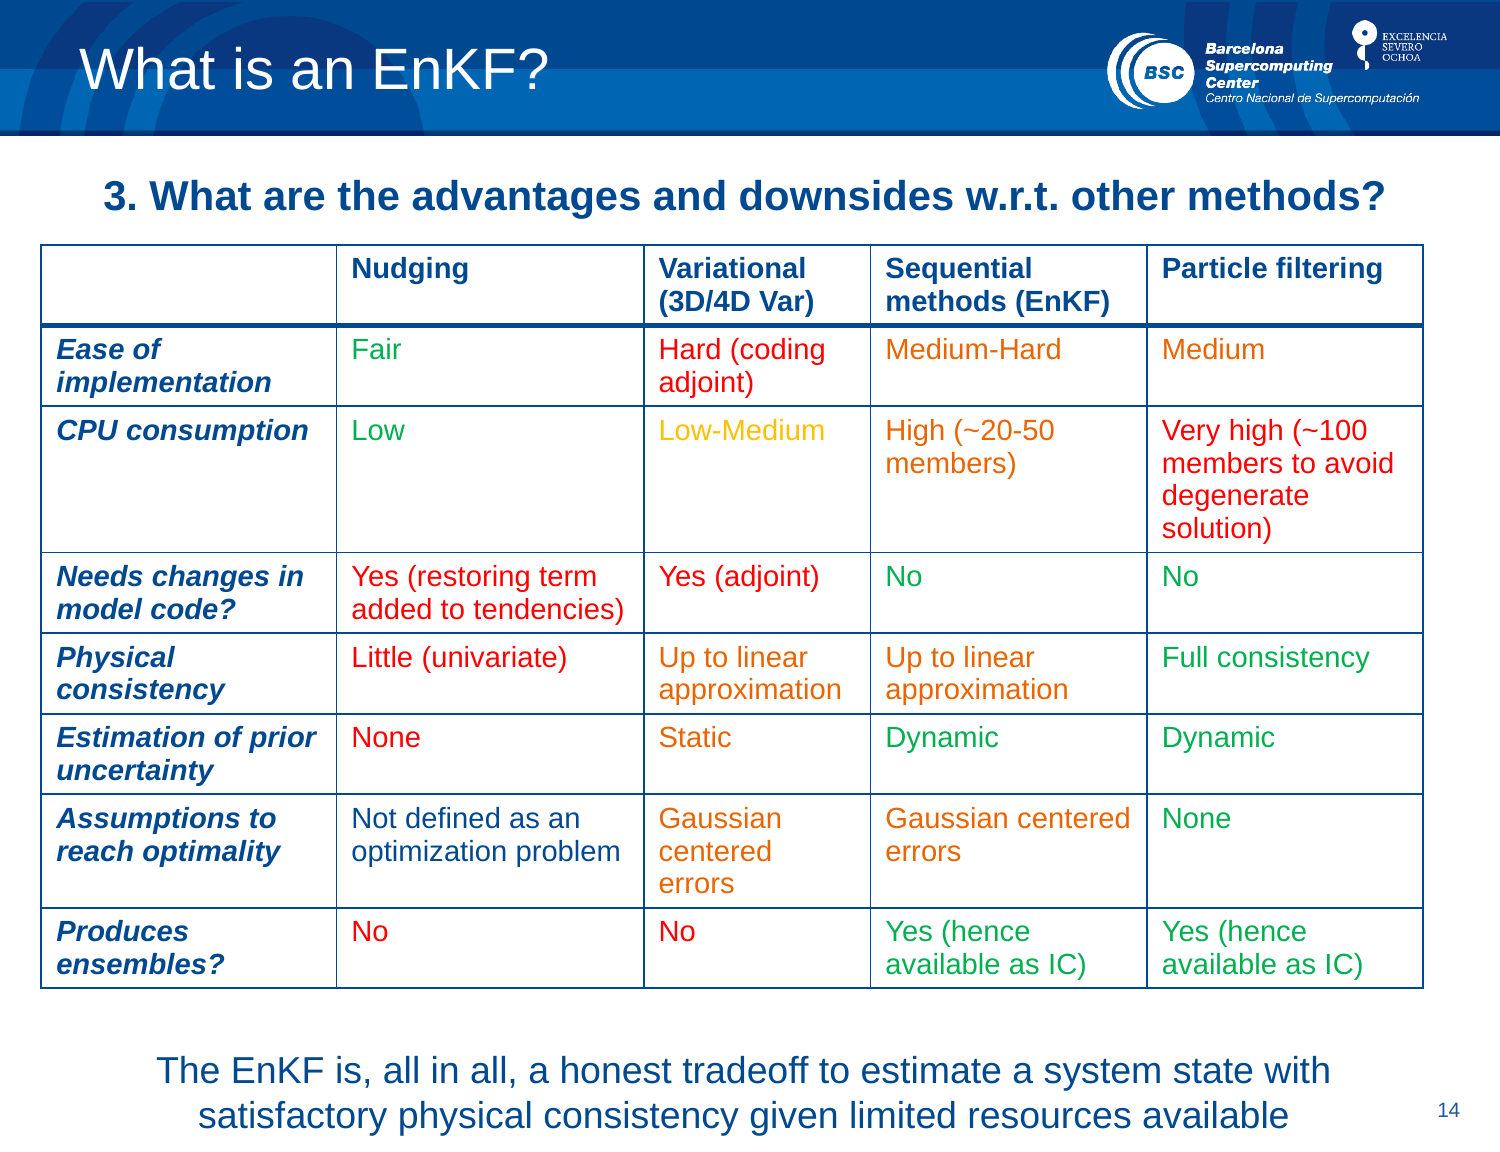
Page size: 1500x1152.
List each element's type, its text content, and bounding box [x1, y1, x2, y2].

table_cell Up to linear approximation [871, 634, 1146, 713]
table_cell Full consistency [1148, 634, 1422, 713]
list 3. What are the advantages and downsides w.r.t. other methods? [88, 161, 1500, 1068]
table_cell Low-Medium [645, 407, 870, 552]
table_cell Low [337, 407, 643, 552]
table_cell Ease of implementation [42, 328, 336, 405]
title What is an EnKF? [65, 23, 1081, 138]
table_cell No [645, 909, 870, 987]
table_cell Not defined as an optimization problem [337, 795, 643, 907]
table_cell Medium [1148, 328, 1422, 405]
table_cell Little (univariate) [337, 634, 643, 713]
table_cell Needs changes in model code? [42, 553, 336, 632]
table_cell Gaussian centered errors [645, 795, 870, 907]
table_cell Yes (adjoint) [645, 553, 870, 632]
table_header Nudging [337, 246, 643, 323]
table_cell Yes (restoring term added to tendencies) [337, 553, 643, 632]
table_header Particle filtering [1148, 246, 1422, 323]
table_cell Assumptions to reach optimality [42, 795, 336, 907]
table_cell Up to linear approximation [645, 634, 870, 713]
table_cell Gaussian centered errors [871, 795, 1146, 907]
picture [0, 0, 1500, 136]
table_cell Very high (~100 members to avoid degenerate solution) [1148, 407, 1422, 552]
table_cell No [337, 909, 643, 987]
table_cell None [337, 715, 643, 793]
table_header Sequential methods (EnKF) [871, 246, 1146, 323]
text_box The EnKF is, all in all, a honest tradeoff to estimate a system state with satisfactory physical consistency given limited resources available [100, 1038, 1388, 1144]
table_header Variational (3D/4D Var) [645, 246, 870, 323]
table_cell No [1148, 553, 1422, 632]
table_cell CPU consumption [42, 407, 336, 552]
table_cell No [871, 553, 1146, 632]
table_cell None [1148, 795, 1422, 907]
table_cell Produces ensembles? [42, 909, 336, 987]
table_cell Yes (hence available as IC) [871, 909, 1146, 987]
table_cell Fair [337, 328, 643, 405]
table_cell Static [645, 715, 870, 793]
table_cell Dynamic [1148, 715, 1422, 793]
table_cell Physical consistency [42, 634, 336, 713]
table_cell Estimation of prior uncertainty [42, 715, 336, 793]
table_header [42, 246, 336, 323]
table_cell Medium-Hard [871, 328, 1146, 405]
table_cell Dynamic [871, 715, 1146, 793]
table_cell Yes (hence available as IC) [1148, 909, 1422, 987]
table_cell High (~20-50 members) [871, 407, 1146, 552]
table_cell Hard (coding adjoint) [645, 328, 870, 405]
